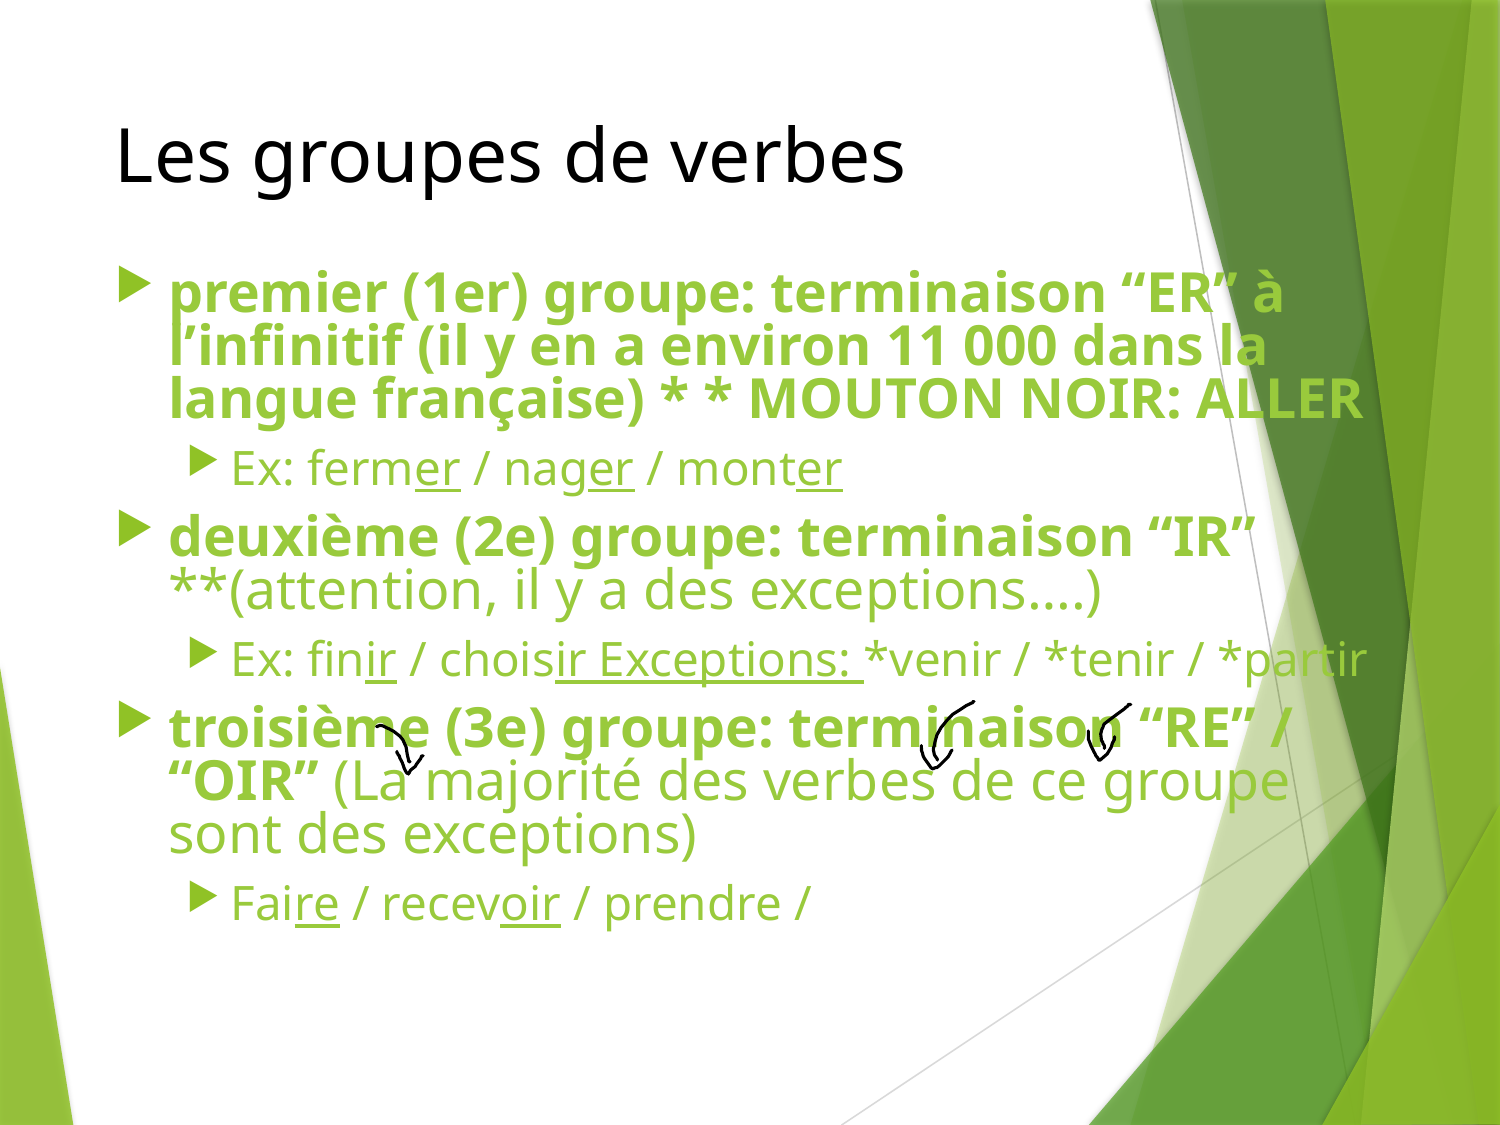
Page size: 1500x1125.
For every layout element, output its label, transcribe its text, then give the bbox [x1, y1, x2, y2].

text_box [920, 701, 975, 770]
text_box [1087, 704, 1132, 761]
list premier (1er) groupe: terminaison “ER” à l’infinitif (il y en a environ 11 000 dans la langue française) * * MOUTON NOIR: ALLER Ex: fermer / nager / monter deuxième (2e) groupe: terminaison “IR” **(attention, il y a des exceptions….) Ex: finir / choisir Exceptions: *venir / *tenir / *partir troisième (3e) groupe: terminaison “RE” / “OIR” (La majorité des verbes de ce groupe sont des exceptions) Faire / recevoir / prendre / [99, 262, 1388, 1038]
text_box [376, 724, 424, 775]
title Les groupes de verbes [99, 99, 1142, 262]
